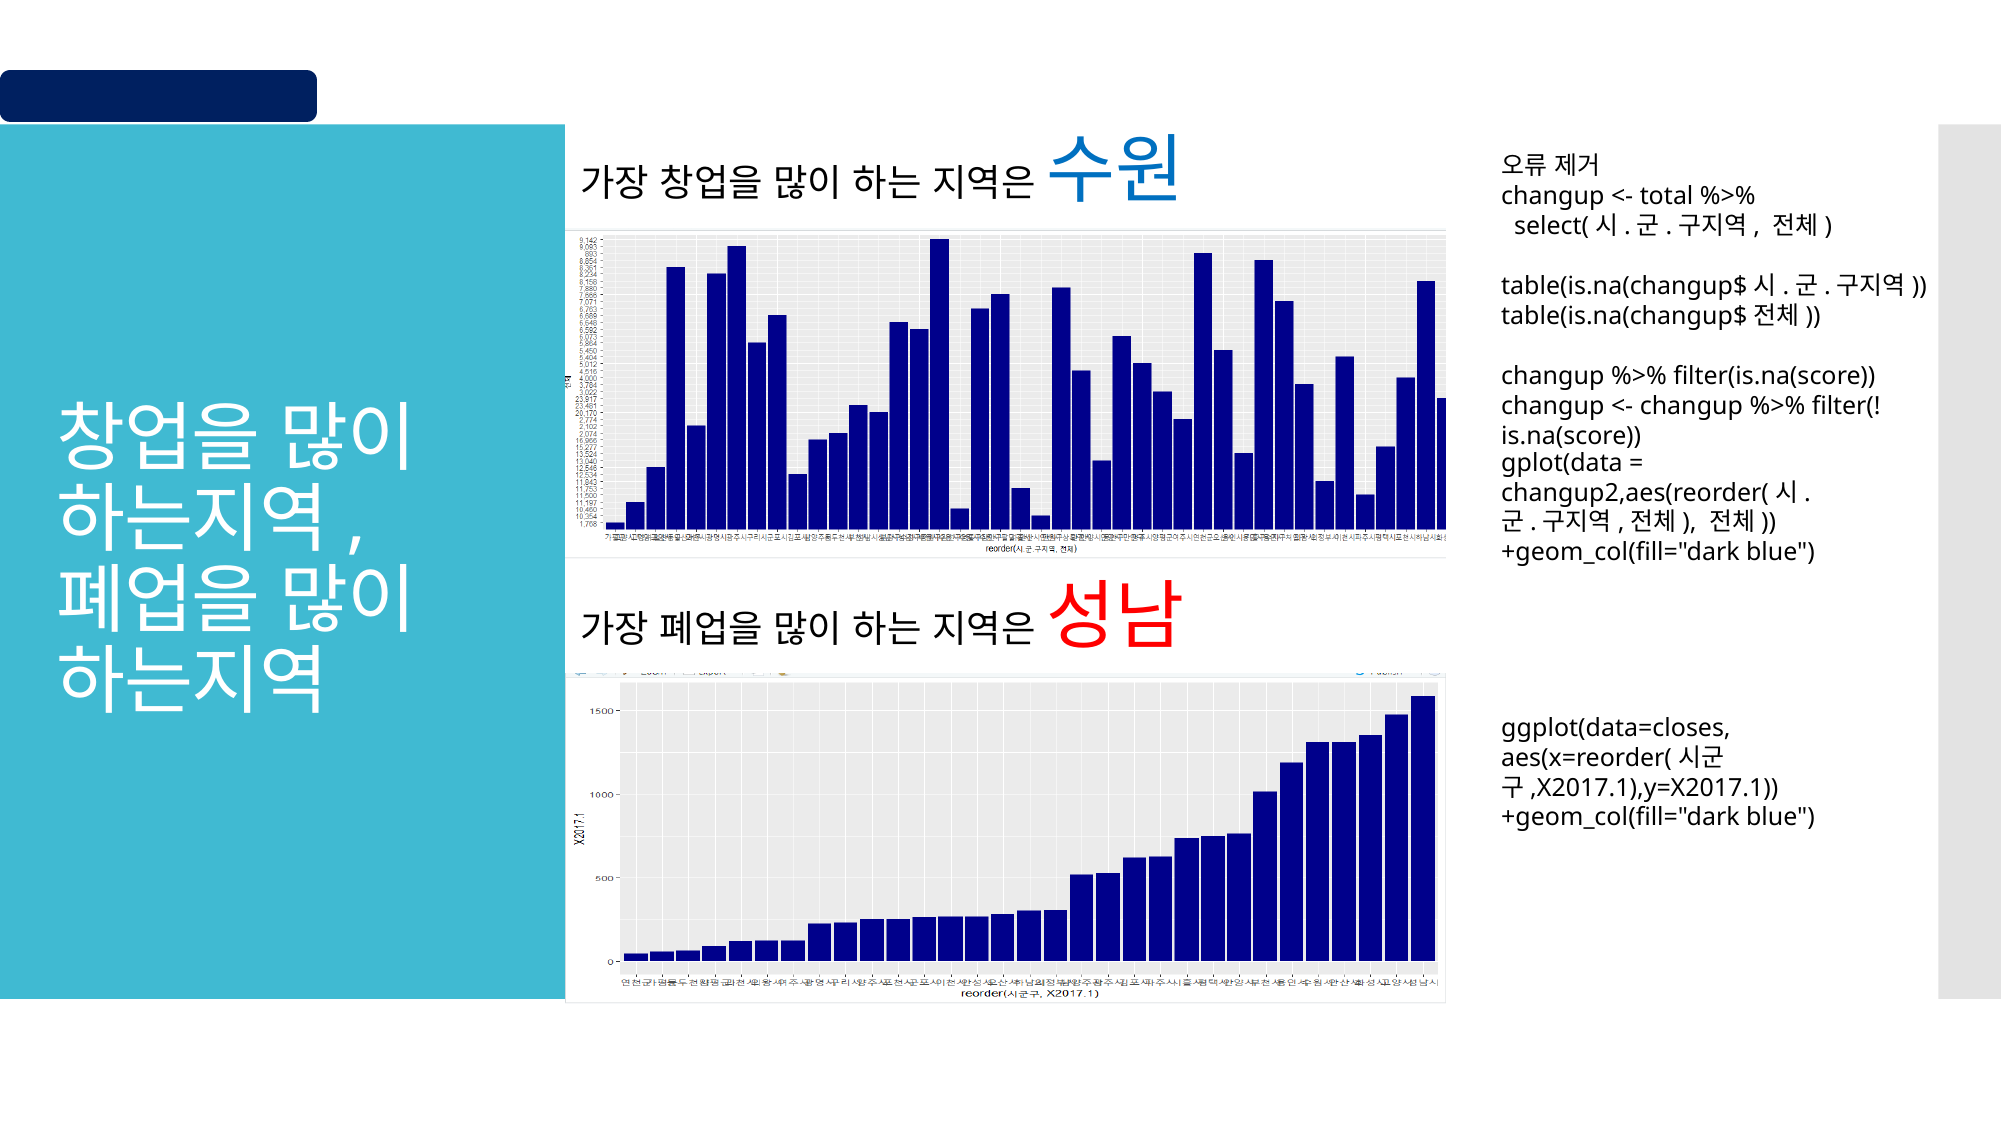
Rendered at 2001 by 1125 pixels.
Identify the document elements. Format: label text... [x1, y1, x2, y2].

text_box gplot(data = changup2,aes(reorder(시.군.구지역,전체), 전체))+geom_col(fill="dark blue") [1486, 487, 1849, 604]
picture [565, 673, 1447, 1005]
title 창업을 많이 하는지역, 폐업을 많이 하는지역 [41, 184, 525, 940]
text_box 가장 폐업을 많이 하는 지역은 성남 [565, 560, 1286, 673]
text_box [0, 69, 333, 123]
picture [565, 228, 1447, 560]
text_box 가장 창업을 많이 하는 지역은 수원 [565, 113, 1245, 219]
text_box ggplot(data=closes, aes(x=reorder(시군구,X2017.1),y=X2017.1))+geom_col(fill="dark blue") [1486, 673, 1869, 839]
text_box 오류 제거 changup <- total %>% select(시.군.구지역, 전체) table(is.na(changup$시.군.구지역)) table(is.na(changup$전체)) changup %>% filter(is.na(score)) changup <- changup %>% filter(!is.na(score)) [1486, 142, 2000, 487]
